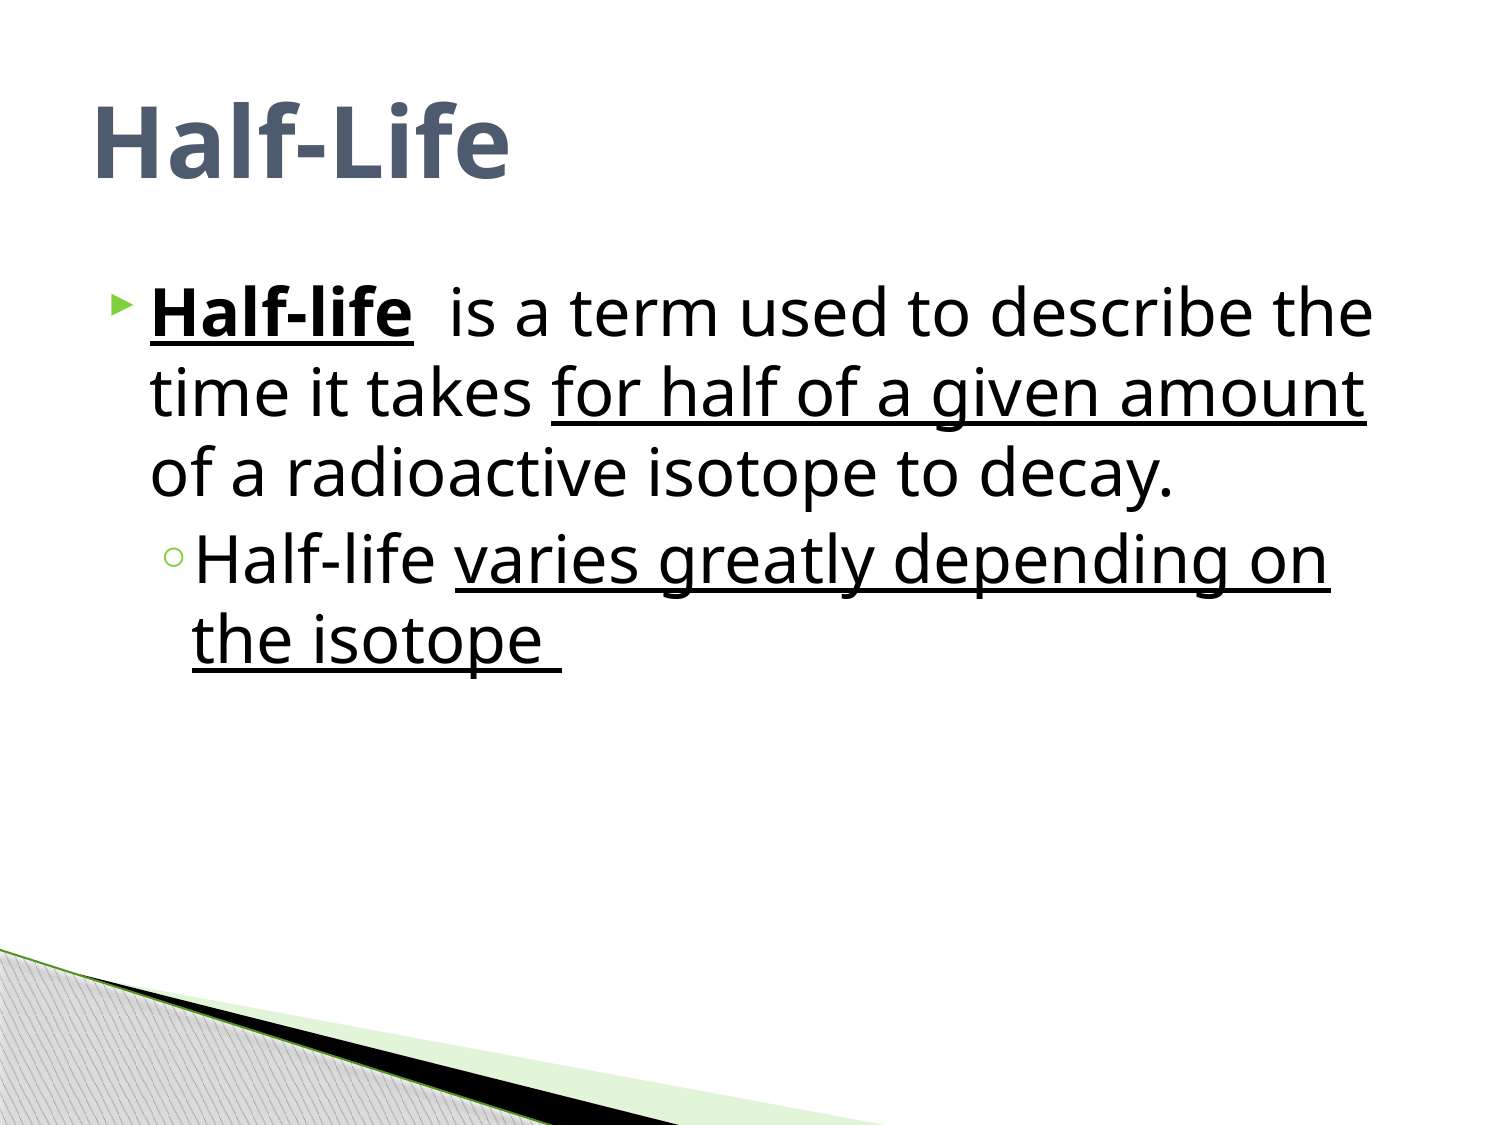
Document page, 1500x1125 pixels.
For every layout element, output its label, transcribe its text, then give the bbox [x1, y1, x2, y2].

list Half-life is a term used to describe the time it takes for half of a given amount of a radioactive isotope to decay. Half-life varies greatly depending on the isotope [75, 262, 1425, 986]
title Half-Life [75, 45, 1425, 233]
